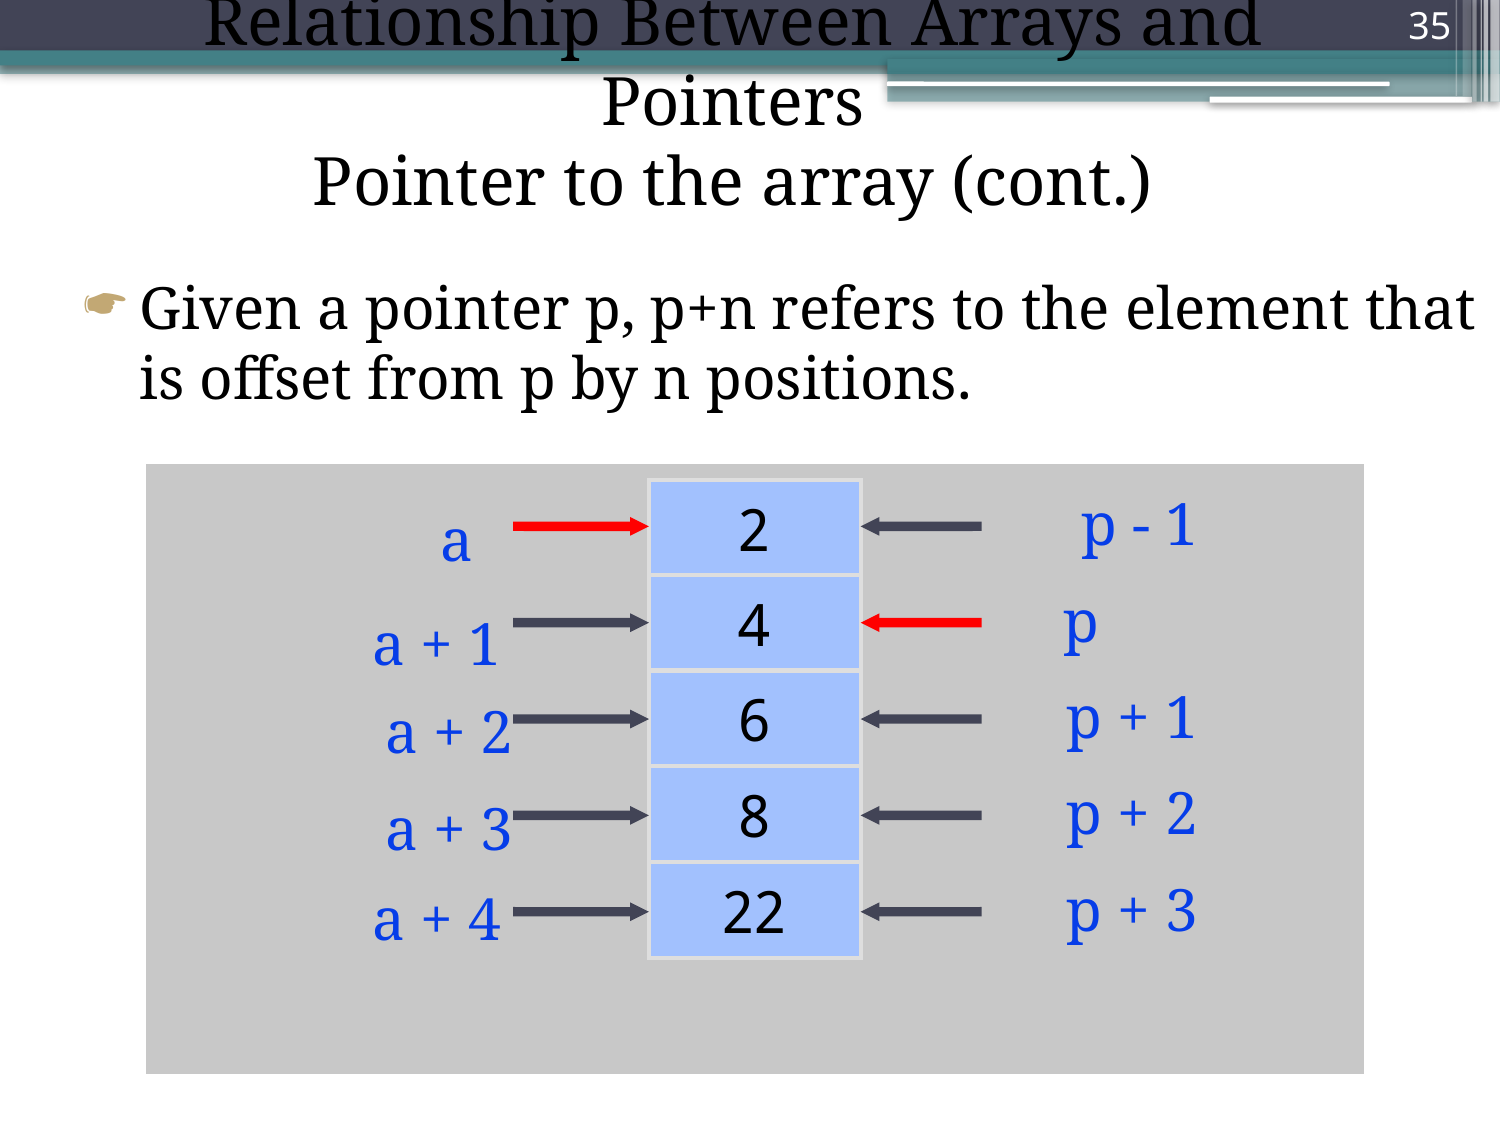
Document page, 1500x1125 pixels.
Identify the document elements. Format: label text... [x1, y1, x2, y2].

text_box p + 1 [966, 672, 1213, 758]
text_box p [966, 576, 1115, 662]
text_box a + 2 [300, 688, 529, 773]
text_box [648, 479, 861, 958]
text_box a + 1 [300, 600, 516, 685]
text_box p - 1 [966, 479, 1213, 565]
text_box Relationship Between Arrays and Pointers Pointer to the array (cont.) [86, 113, 1379, 227]
text_box a + 4 [300, 875, 516, 960]
text_box a [376, 495, 488, 581]
slide_number 35 [1341, 0, 1466, 61]
text_box Given a pointer p, p+n refers to the element that is offset from p by n positions. [68, 263, 1500, 1107]
text_box p + 2 [966, 769, 1213, 854]
text_box [142, 460, 1368, 1078]
text_box p + 3 [966, 865, 1213, 951]
text_box a + 3 [300, 784, 529, 870]
